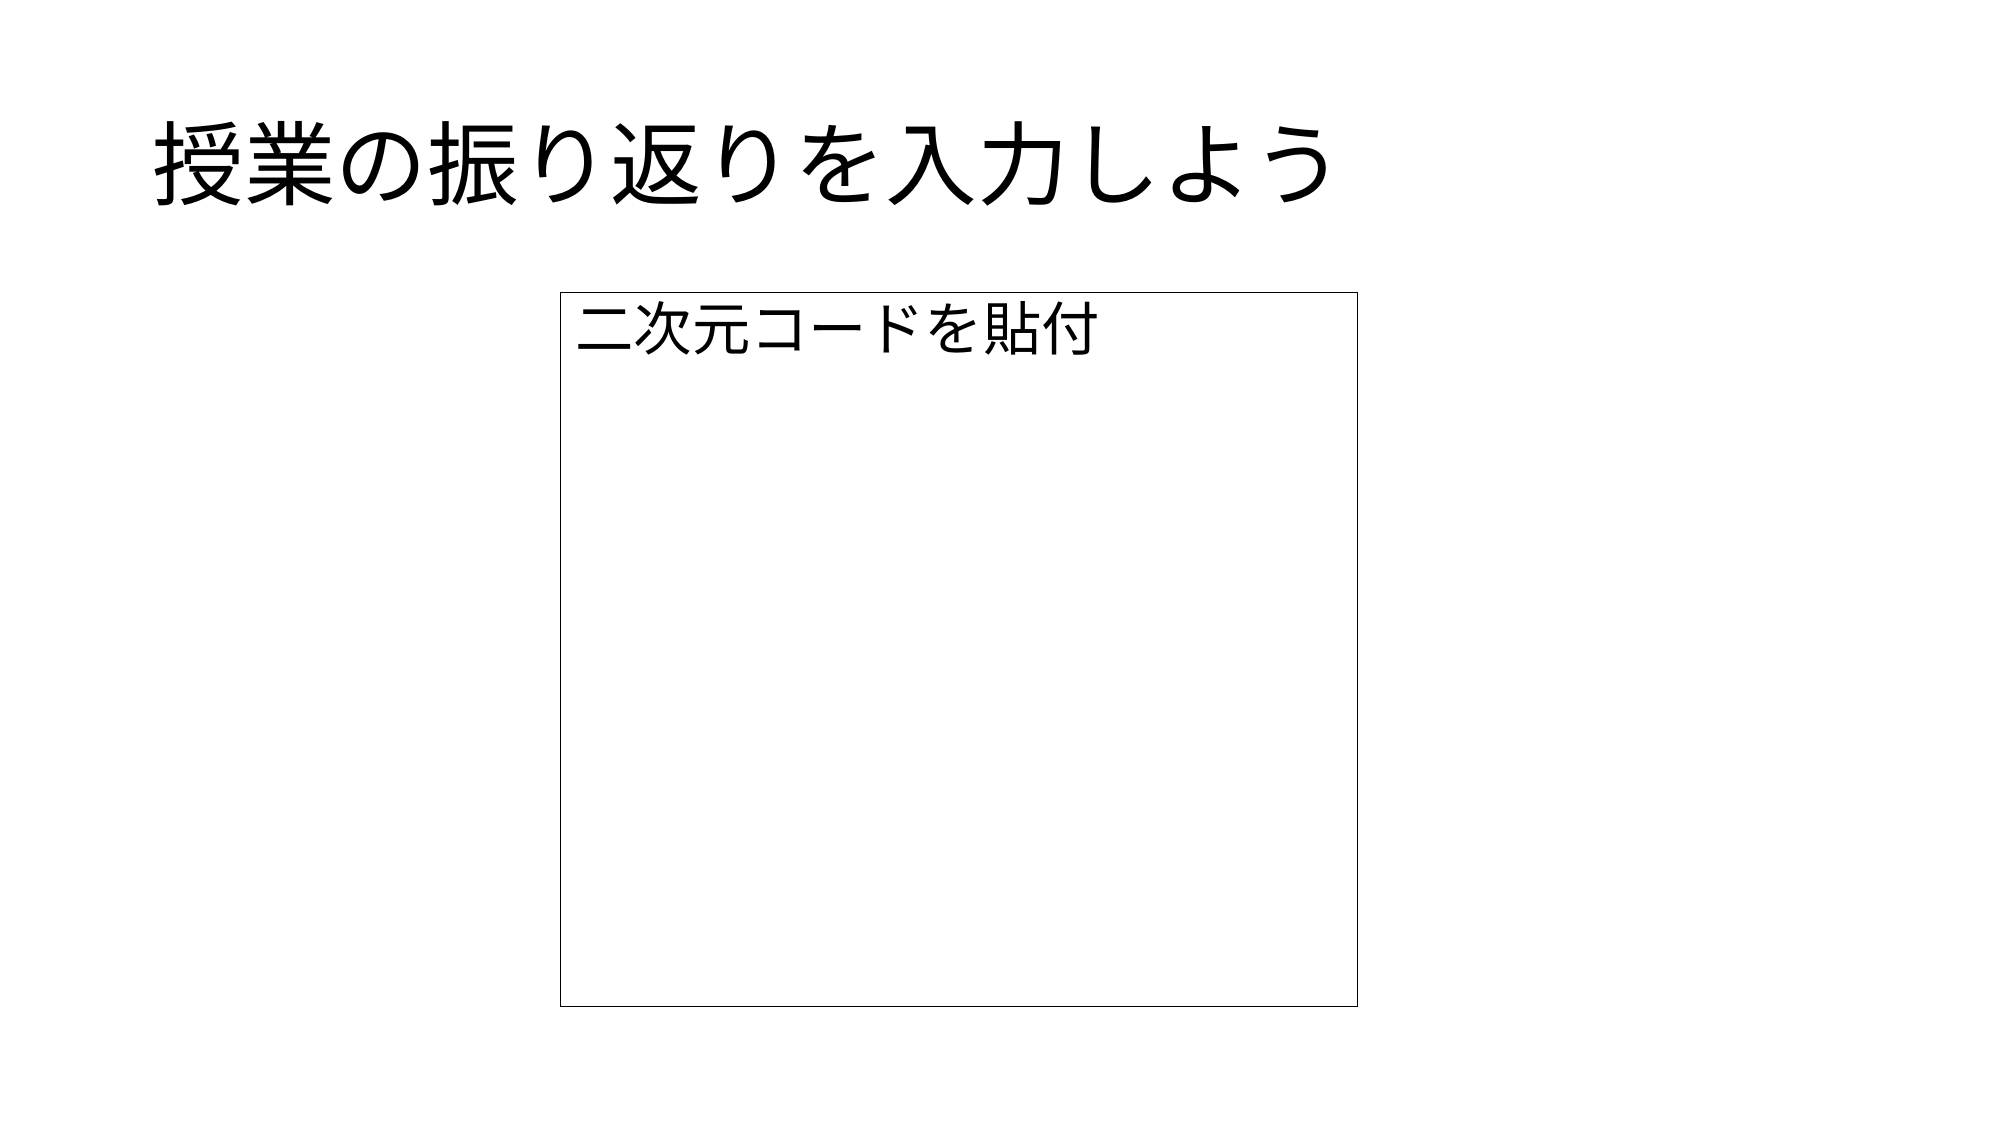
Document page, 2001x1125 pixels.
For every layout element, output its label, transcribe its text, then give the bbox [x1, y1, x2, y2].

list 二次元コードを貼付 [560, 292, 1358, 1007]
title 授業の振り返りを入力しよう [137, 59, 1863, 278]
